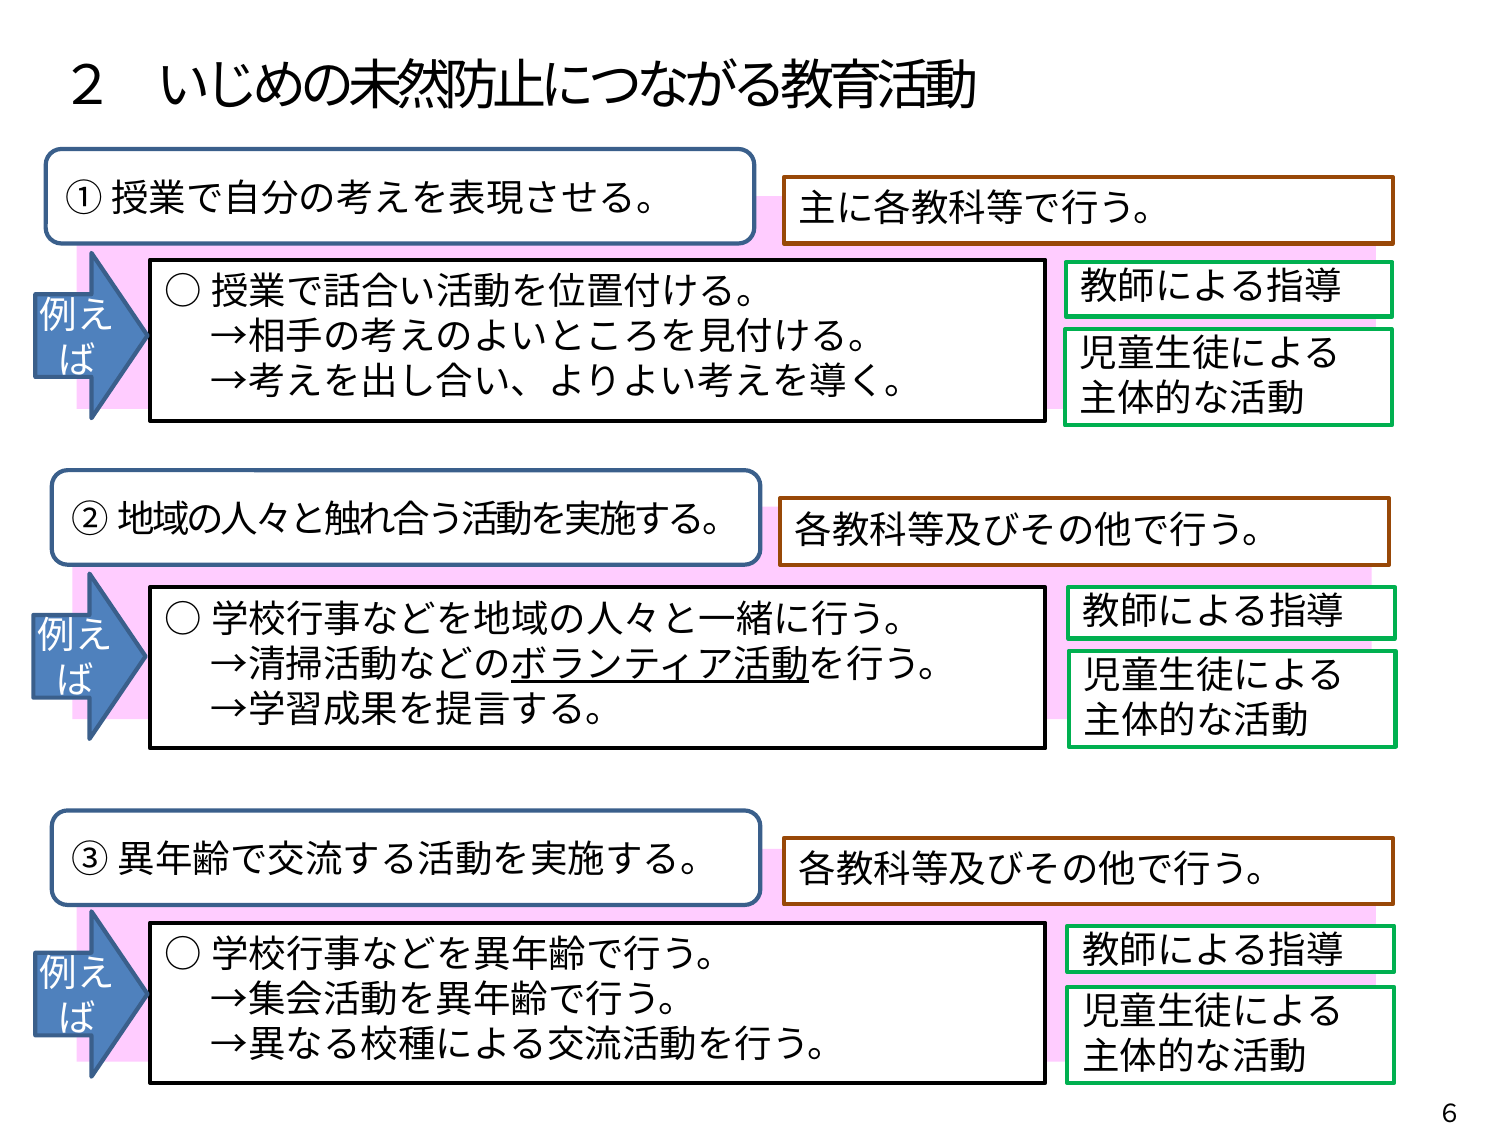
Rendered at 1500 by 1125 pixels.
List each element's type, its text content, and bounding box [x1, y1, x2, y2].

text_box ○学校行事などを異年齢で行う。 →集会活動を異年齢で行う。 →異なる校種による交流活動を行う。 [148, 921, 1047, 1085]
text_box 教師による指導 [1065, 924, 1396, 974]
text_box 児童生徒による主体的な活動 [1065, 985, 1396, 1085]
text_box 各教科等及びその他で行う。 [782, 836, 1395, 906]
text_box 主に各教科等で行う。 [782, 175, 1395, 246]
text_box 教師による指導 [1066, 585, 1397, 641]
text_box [75, 847, 1378, 1064]
text_box ６ [1423, 1060, 1494, 1125]
text_box [70, 505, 1374, 721]
text_box 教師による指導 [1064, 260, 1394, 319]
text_box [75, 194, 1378, 411]
text_box 例えば [33, 909, 150, 1079]
text_box 例えば [31, 571, 148, 741]
text_box ○学校行事などを地域の人々と一緒に行う。 →清掃活動などのボランティア活動を行う。 →学習成果を提言する。 [148, 585, 1047, 750]
text_box ③異年齢で交流する活動を実施する。 [49, 808, 763, 908]
text_box 各教科等及びその他で行う。 [778, 496, 1391, 567]
text_box 児童生徒による主体的な活動 [1063, 327, 1394, 427]
text_box ②地域の人々と触れ合う活動を実施する。 [49, 468, 763, 567]
text_box ２ いじめの未然防止につながる教育活動 [45, 42, 1231, 138]
text_box ①授業で自分の考えを表現させる。 [43, 146, 757, 246]
text_box 例えば [33, 250, 150, 421]
text_box ○授業で話合い活動を位置付ける。 →相手の考えのよいところを見付ける。 →考えを出し合い、よりよい考えを導く。 [148, 258, 1047, 423]
text_box 児童生徒による主体的な活動 [1067, 649, 1398, 749]
